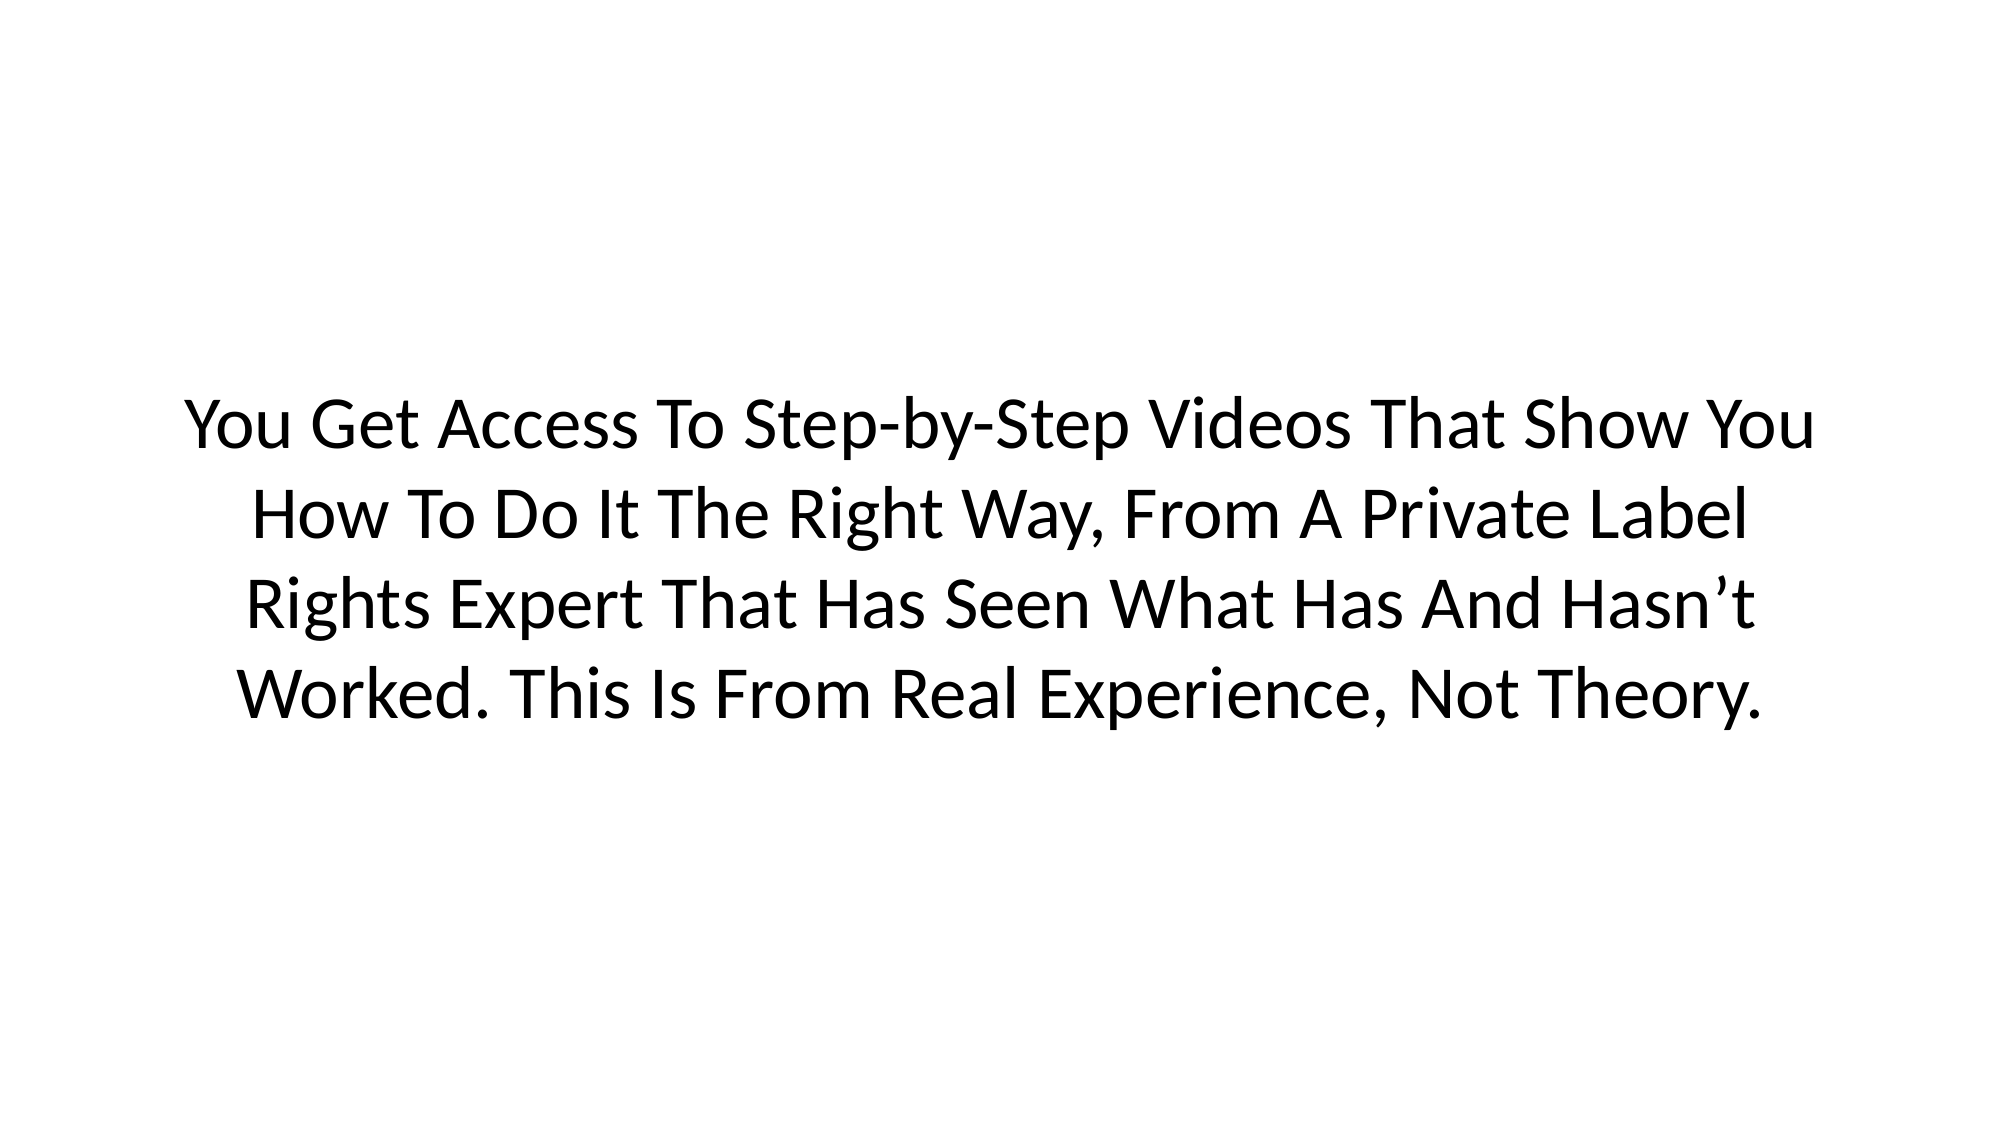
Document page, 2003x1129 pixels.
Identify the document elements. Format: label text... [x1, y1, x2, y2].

title You Get Access To Step-by-Step Videos That Show You How To Do It The Right Way, From A Private Label Rights Expert That Has Seen What Has And Hasn’t Worked. This Is From Real Experience, Not Theory. [150, 243, 1853, 863]
